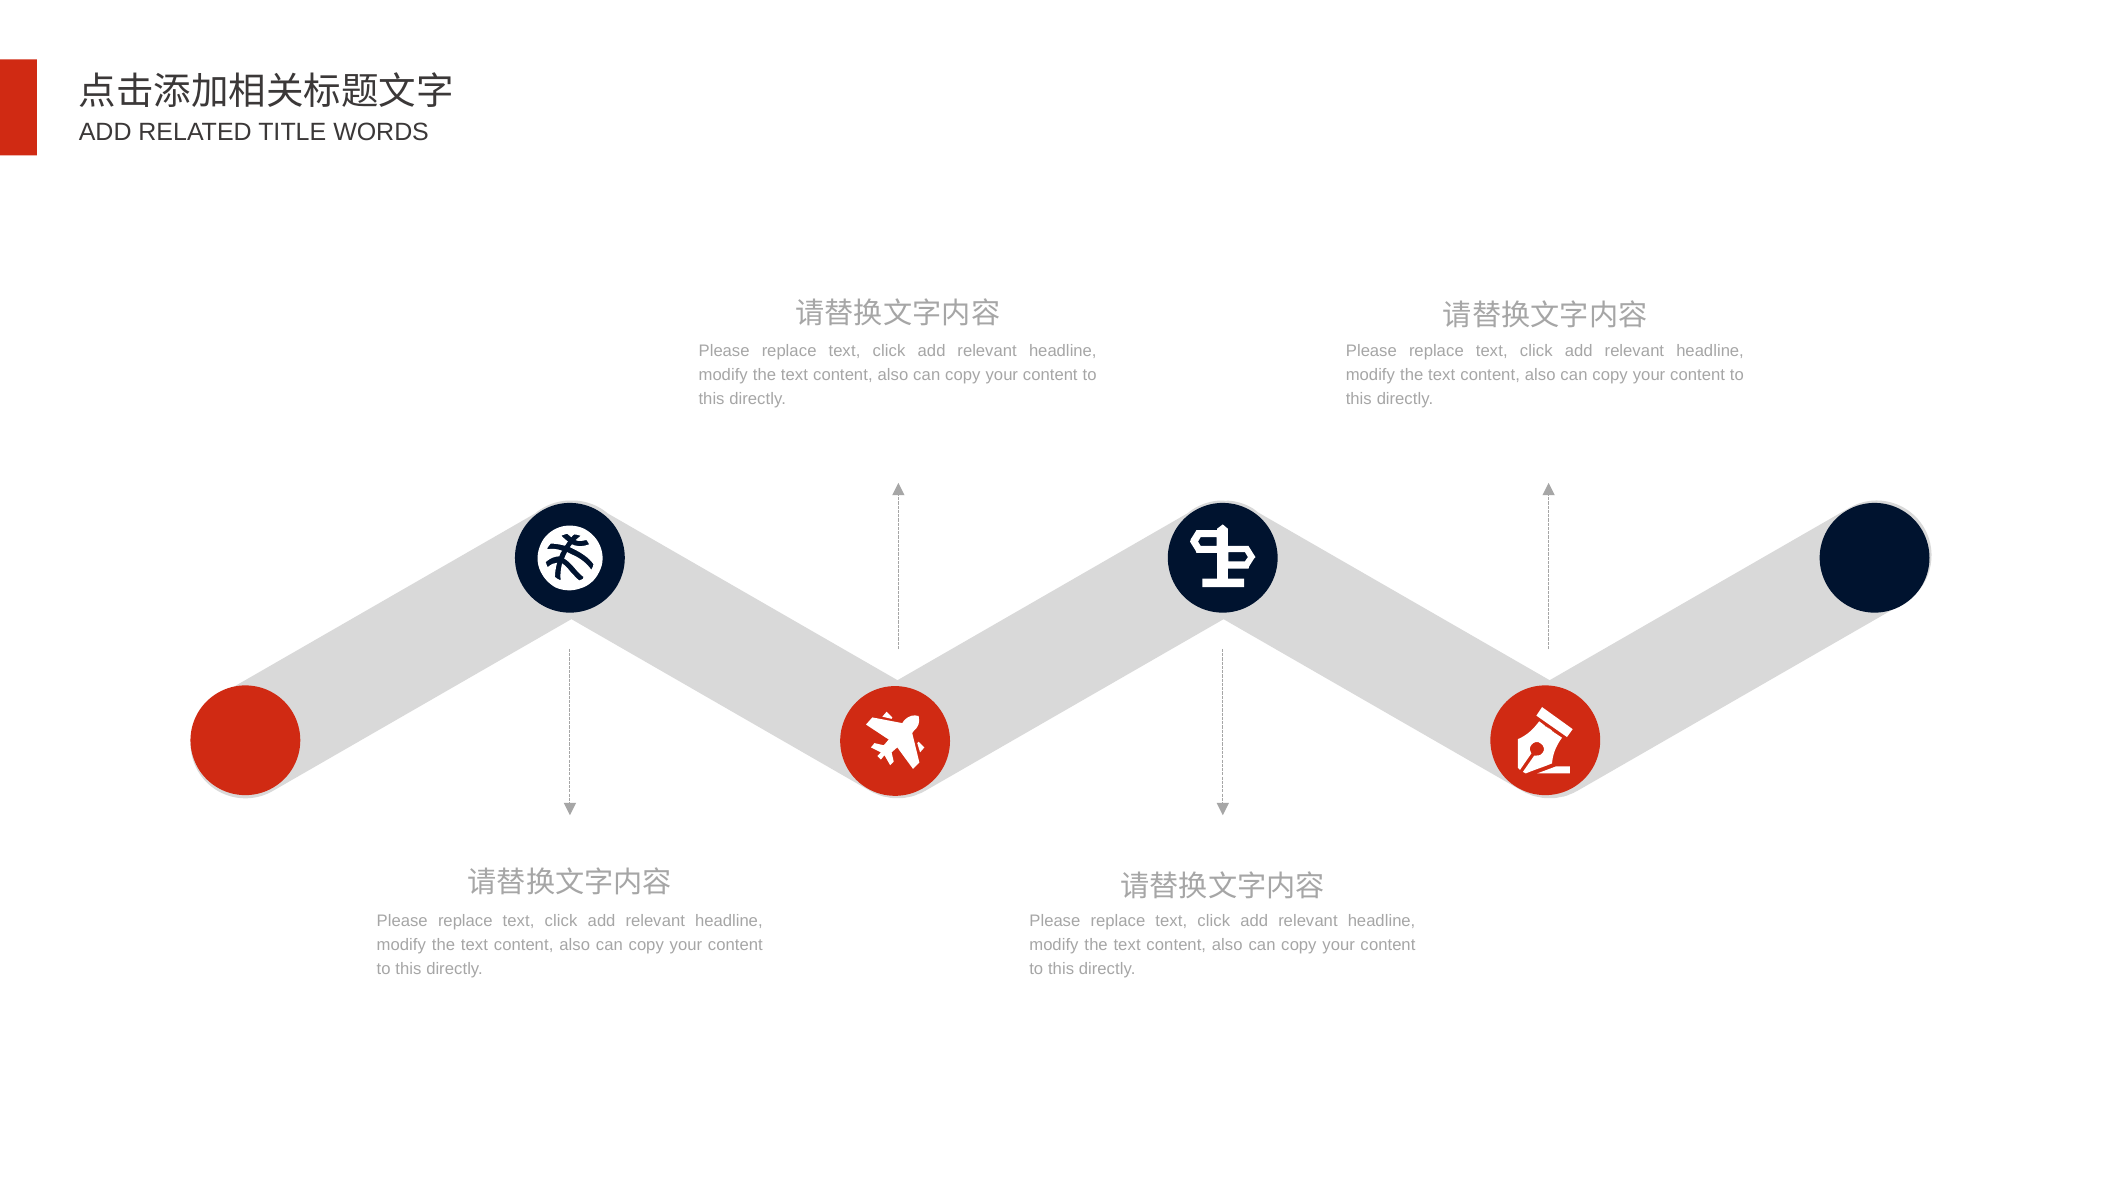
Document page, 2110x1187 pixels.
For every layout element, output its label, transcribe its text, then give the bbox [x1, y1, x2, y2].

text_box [361, 849, 779, 985]
text_box 点击添加相关标题文字 [62, 59, 470, 121]
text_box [1014, 853, 1431, 985]
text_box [1331, 282, 1760, 415]
text_box ADD RELATED TITLE WORDS [62, 107, 446, 154]
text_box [683, 280, 1113, 415]
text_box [190, 268, 1930, 1030]
